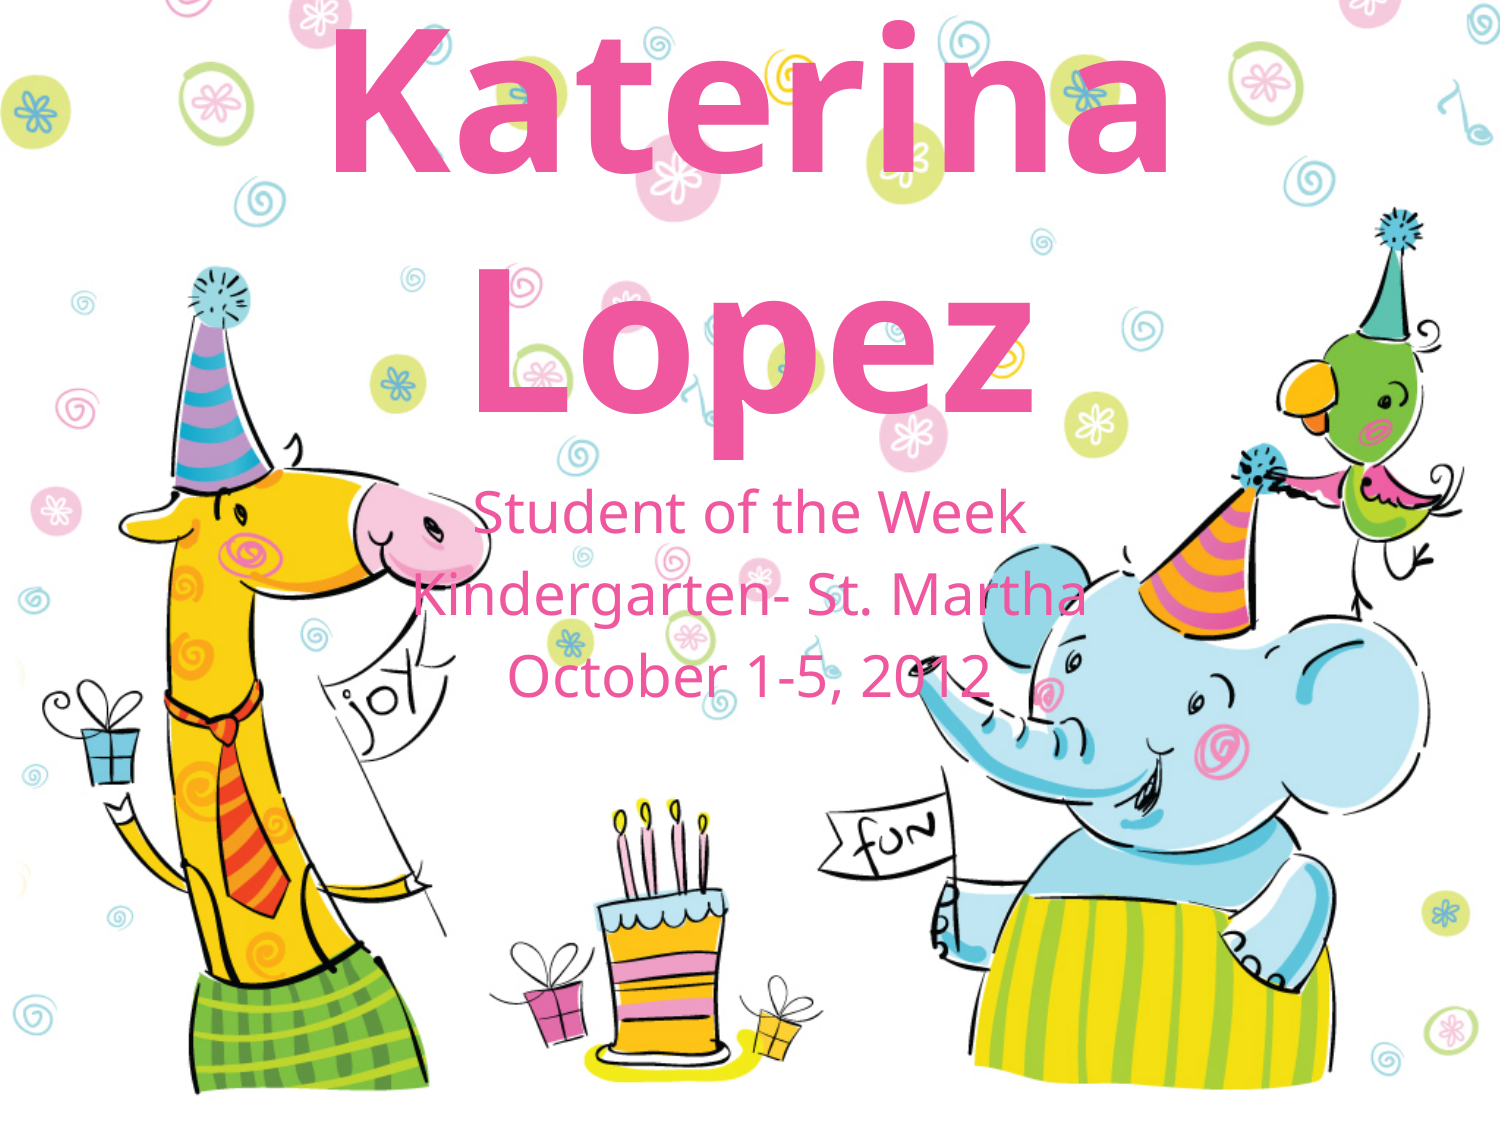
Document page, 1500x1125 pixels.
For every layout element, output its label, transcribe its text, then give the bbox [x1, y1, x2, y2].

subtitle Student of the Week Kindergarten- St. Martha October 1-5, 2012 [62, 467, 1438, 811]
picture [0, 0, 1500, 1125]
title Katerina Lopez [62, 99, 1438, 326]
